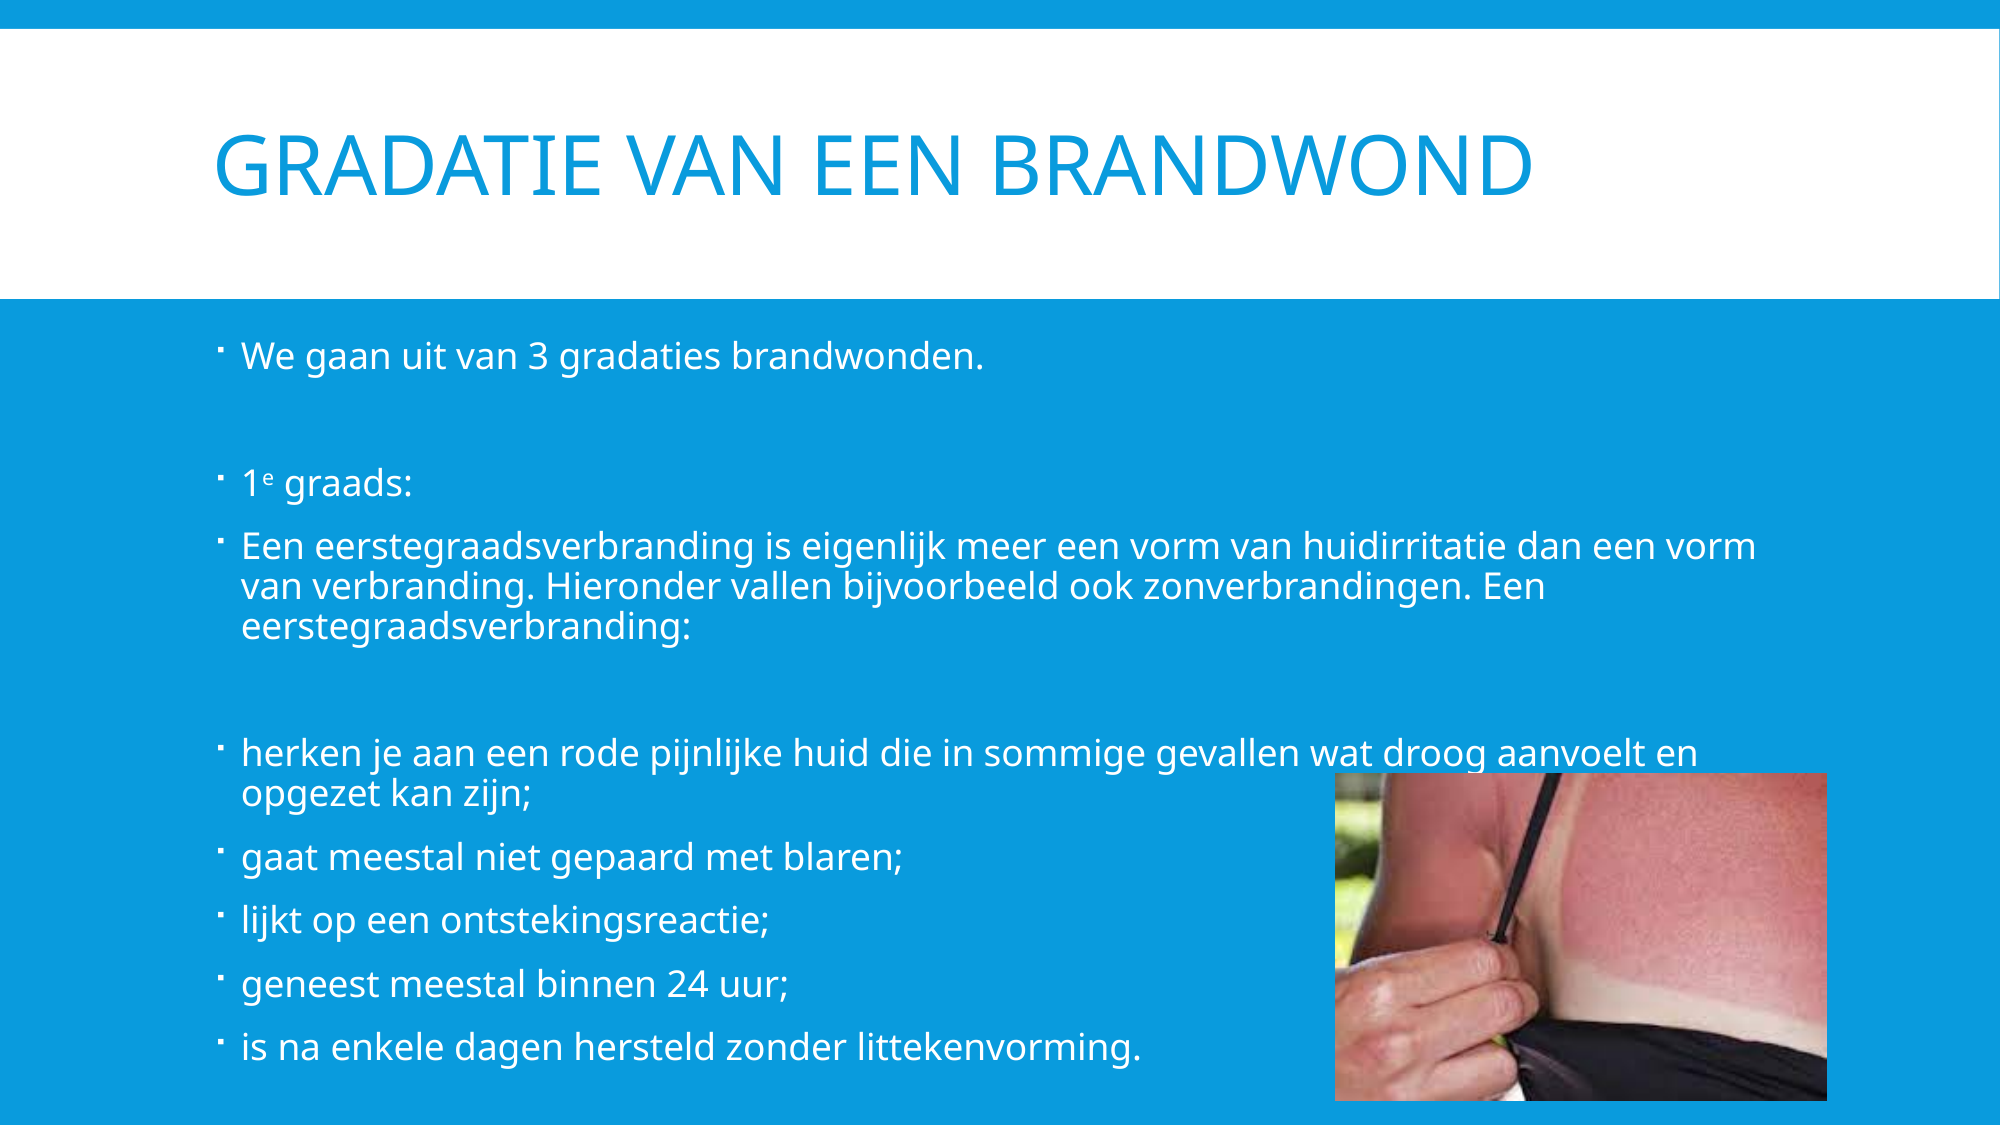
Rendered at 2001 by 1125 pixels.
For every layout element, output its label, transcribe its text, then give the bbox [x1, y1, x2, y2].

picture [1336, 773, 1826, 1100]
list We gaan uit van 3 gradaties brandwonden. 1e graads: Een eerstegraadsverbranding is eigenlijk meer een vorm van huidirritatie dan een vorm van verbranding. Hieronder vallen bijvoorbeeld ook zonverbrandingen. Een eerstegraadsverbranding: herken je aan een rode pijnlijke huid die in sommige gevallen wat droog aanvoelt en opgezet kan zijn; gaat meestal niet gepaard met blaren; lijkt op een ontstekingsreactie; geneest meestal binnen 24 uur; is na enkele dagen hersteld zonder littekenvorming. [197, 329, 1803, 1079]
title Gradatie van een brandwond [197, 46, 1803, 295]
